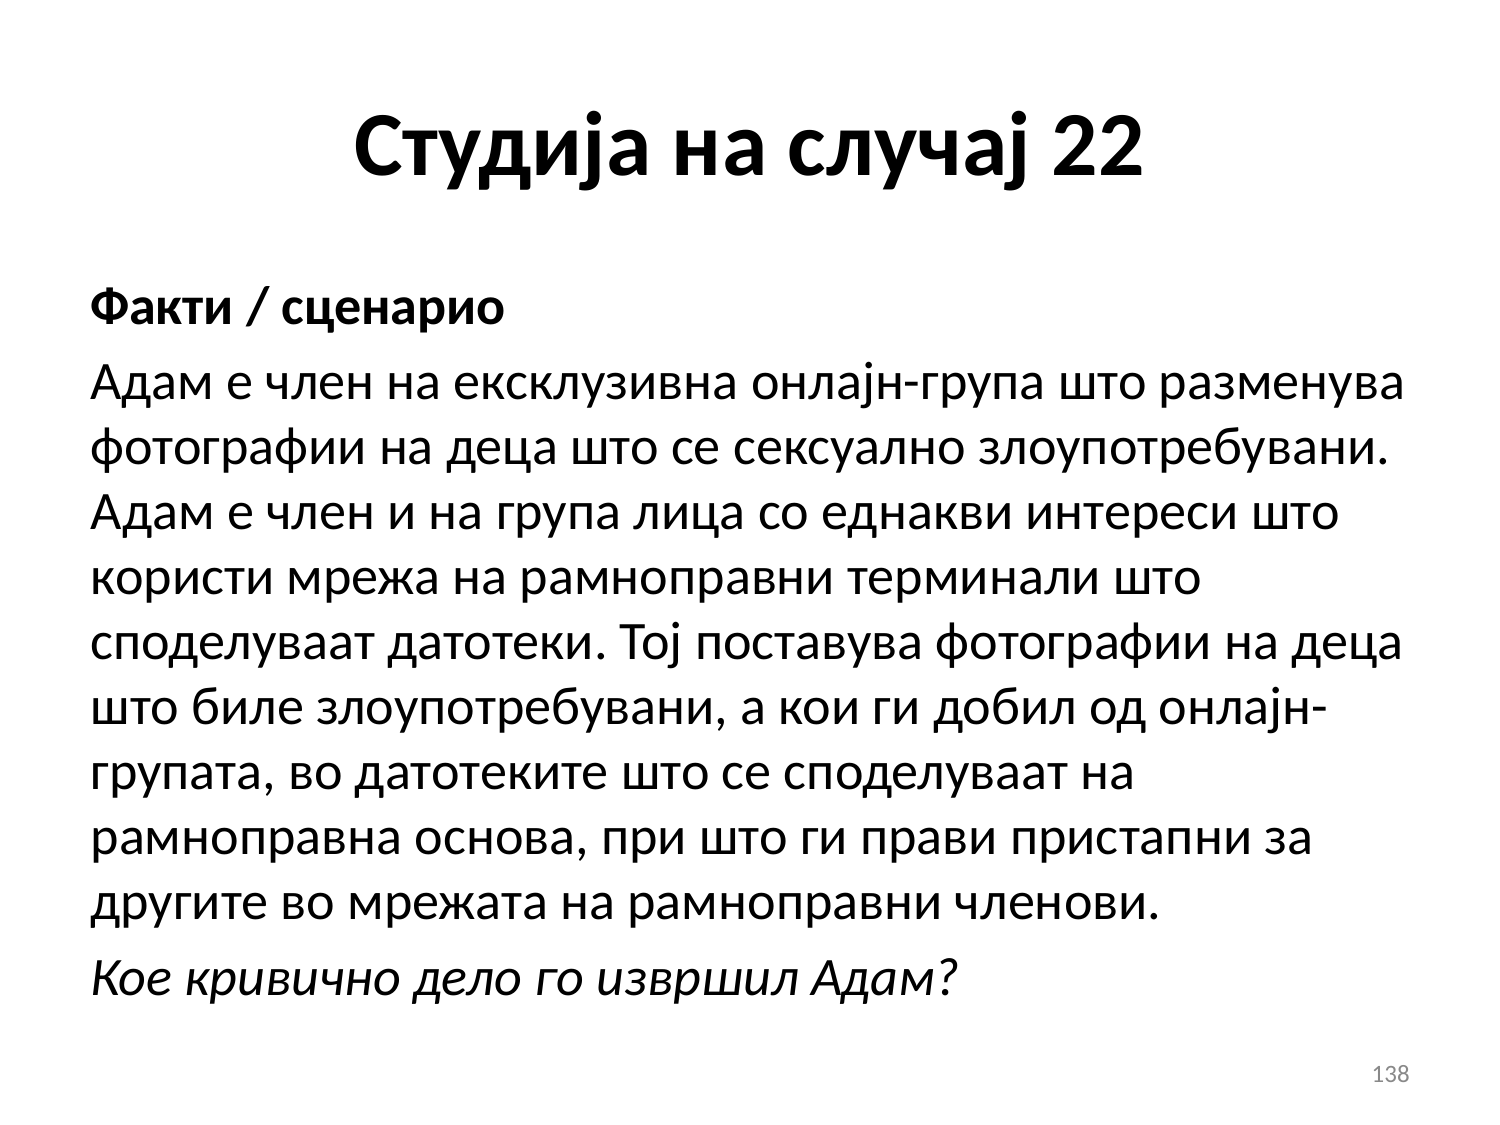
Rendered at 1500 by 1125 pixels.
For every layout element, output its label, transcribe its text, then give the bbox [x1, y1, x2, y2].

list Факти / сценарио Адам е член на ексклузивна онлајн-група што разменува фотографии на деца што се сексуално злоупотребувани. Адам е член и на група лица со еднакви интереси што користи мрежа на рамноправни терминали што споделуваат датотеки. Тој поставува фотографии на деца што биле злоупотребувани, а кои ги добил од онлајн-групата, во датотеките што се споделуваат на рамноправна основа, при што ги прави пристапни за другите во мрежата на рамноправни членови. Кое кривично дело го извршил Адам? [75, 262, 1425, 1005]
title Студија на случај 22 [75, 45, 1425, 233]
slide_number 138 [1074, 1042, 1425, 1103]
